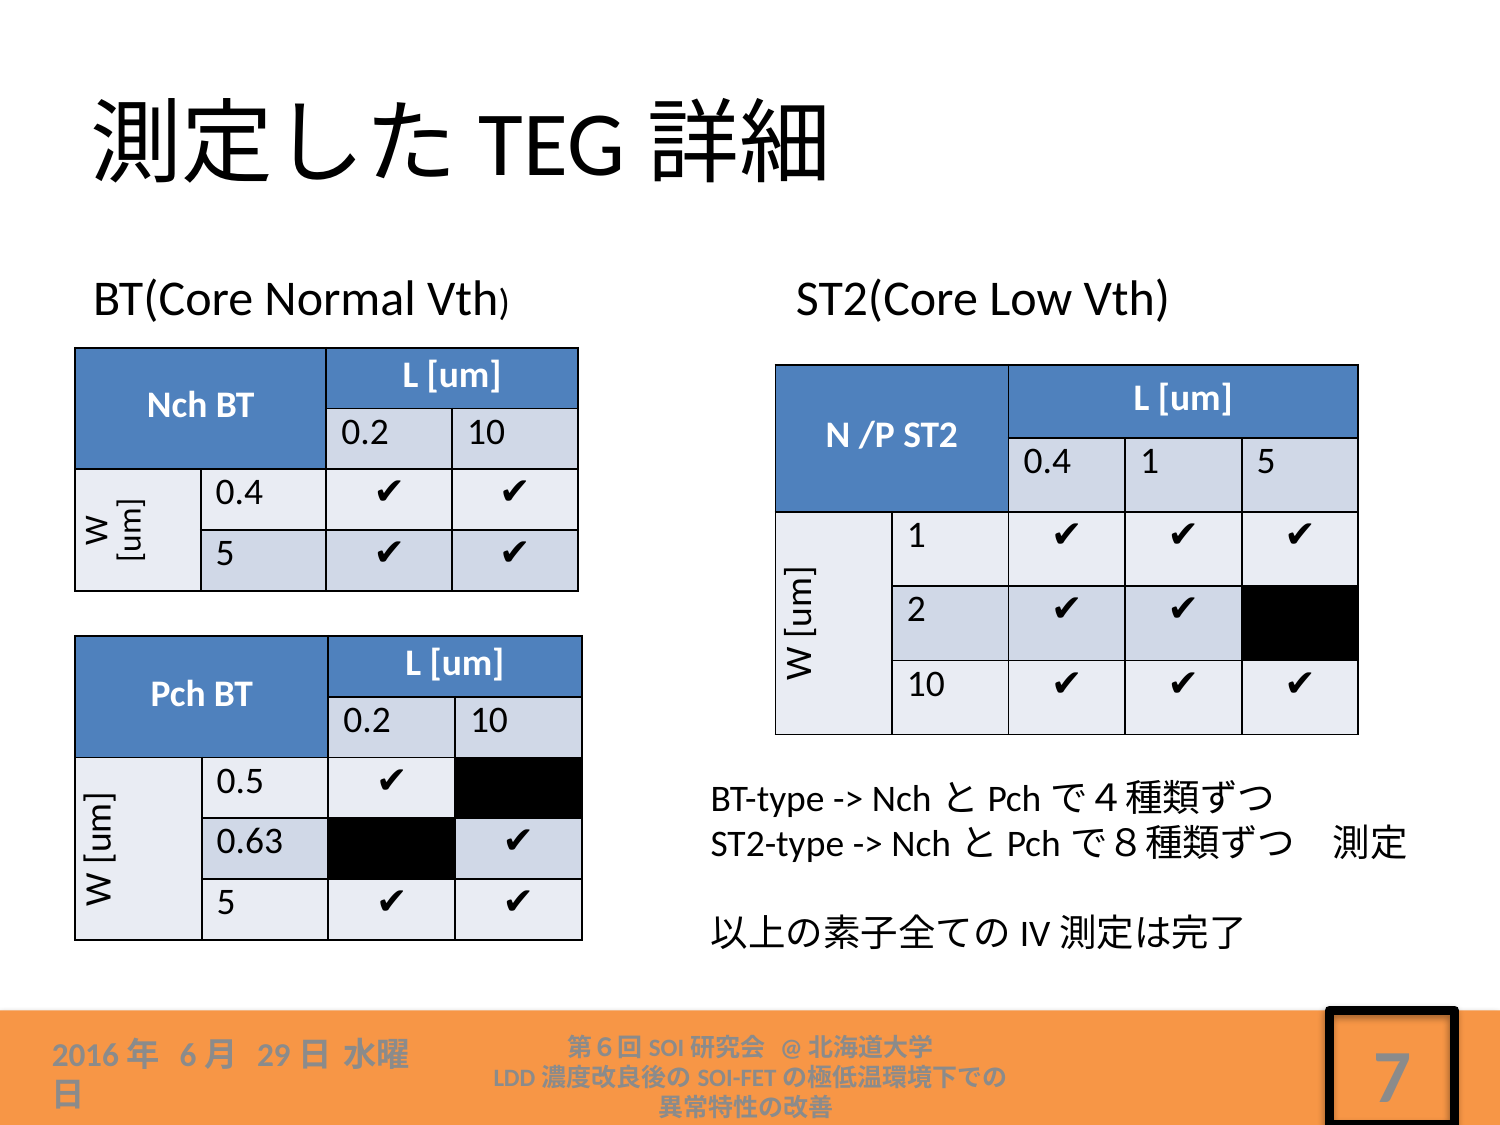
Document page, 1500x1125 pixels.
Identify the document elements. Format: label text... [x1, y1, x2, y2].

slide_number 7 [1308, 1042, 1476, 1103]
text_box BT-type -> NchとPchで４種類ずつ ST2-type -> NchとPchで８種類ずつ 測定 以上の素子全てのIV測定は完了 [695, 766, 1423, 962]
table_cell ✔︎ [1009, 513, 1124, 585]
table_cell 0.2 [329, 698, 454, 757]
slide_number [36, 1042, 395, 1103]
table_header L [um] [1009, 366, 1357, 437]
table_cell ✔︎ [456, 880, 581, 939]
table_cell 10 [453, 409, 577, 468]
table_cell 1 [1126, 439, 1241, 511]
table_cell ✔︎ [329, 880, 454, 939]
table_cell ✔︎ [453, 470, 577, 529]
table_header L [um] [329, 637, 581, 696]
table_cell ✔︎ [1009, 661, 1124, 734]
table_cell ✔︎ [1126, 587, 1241, 660]
table_cell ✔︎ [453, 531, 577, 590]
table_cell 0.63 [203, 819, 327, 878]
table_cell [329, 819, 454, 878]
table_header Nch BT [76, 349, 325, 468]
table_header L [um] [327, 349, 577, 408]
table_cell ✔︎ [1126, 661, 1241, 734]
table_cell 5 [202, 531, 325, 590]
table_cell ✔︎ [327, 531, 451, 590]
table_cell 5 [1243, 439, 1357, 511]
table_header Pch BT [76, 637, 327, 757]
table_cell 0.5 [203, 758, 327, 817]
text_box ST2(Core Low Vth) [781, 258, 1186, 334]
table_cell W [um] [776, 513, 891, 734]
table_cell 0.4 [1009, 439, 1124, 511]
table_cell W [um] [76, 758, 201, 939]
table_cell 0.4 [202, 470, 325, 529]
table_cell 10 [893, 661, 1008, 734]
table_cell ✔︎ [456, 819, 581, 878]
table_header N /P ST2 [776, 366, 1008, 511]
table_cell ✔︎ [1126, 513, 1241, 585]
table_cell 0.2 [327, 409, 451, 468]
table_cell 10 [456, 698, 581, 757]
table_cell 2 [893, 587, 1008, 660]
text_box BT(Core Normal Vth) [78, 258, 525, 334]
title 測定したTEG詳細 [75, 45, 1425, 233]
table_cell 5 [203, 880, 327, 939]
table_cell ✔︎ [327, 470, 451, 529]
table_cell ✔︎ [1009, 587, 1124, 660]
table_cell ✔︎ [1243, 661, 1357, 734]
table_cell [1243, 587, 1357, 660]
footer 第６回SOI研究会 @北海道大学 LDD濃度改良後のSOI-FETの極低温環境下での 異常特性の改善 [395, 1028, 1107, 1125]
table_cell [456, 758, 581, 817]
table_cell 1 [893, 513, 1008, 585]
table_cell W [um] [76, 470, 200, 590]
table_cell ✔︎ [329, 758, 454, 817]
table_cell ✔︎ [1243, 513, 1357, 585]
